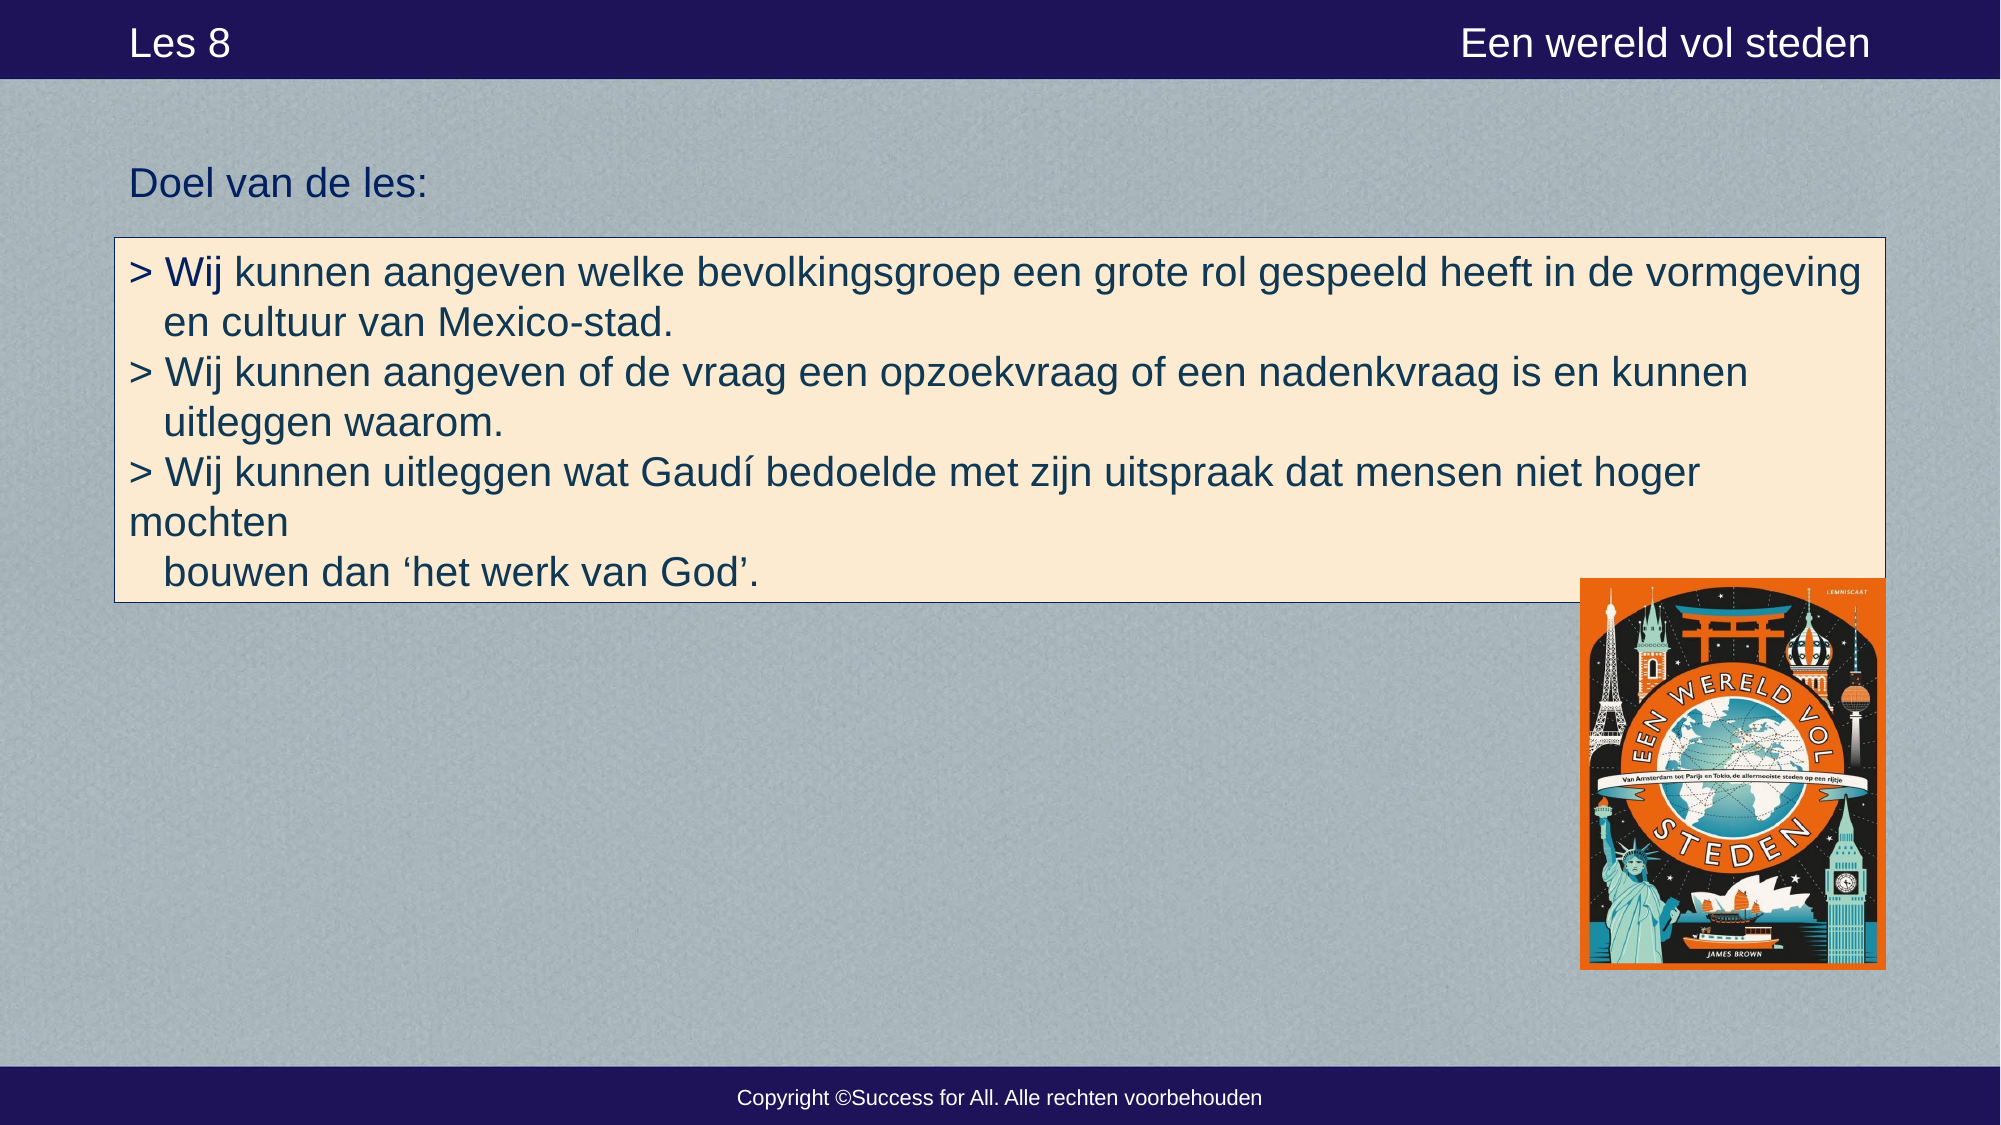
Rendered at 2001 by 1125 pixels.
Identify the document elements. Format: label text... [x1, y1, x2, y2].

text_box Copyright ©Success for All. Alle rechten voorbehouden [0, 1076, 2000, 1125]
picture [0, 0, 2001, 1125]
text_box > Wij kunnen aangeven welke bevolkingsgroep een grote rol gespeeld heeft in de vormgeving en cultuur van Mexico-stad. > Wij kunnen aangeven of de vraag een opzoekvraag of een nadenkvraag is en kunnen uitleggen waarom. > Wij kunnen uitleggen wat Gaudí bedoelde met zijn uitspraak dat mensen niet hoger mochten bouwen dan ‘het werk van God’. [114, 237, 1886, 603]
text_box Les 8 [114, 8, 354, 73]
text_box Een wereld vol steden [999, 8, 1886, 73]
text_box Doel van de les: [113, 148, 1635, 214]
